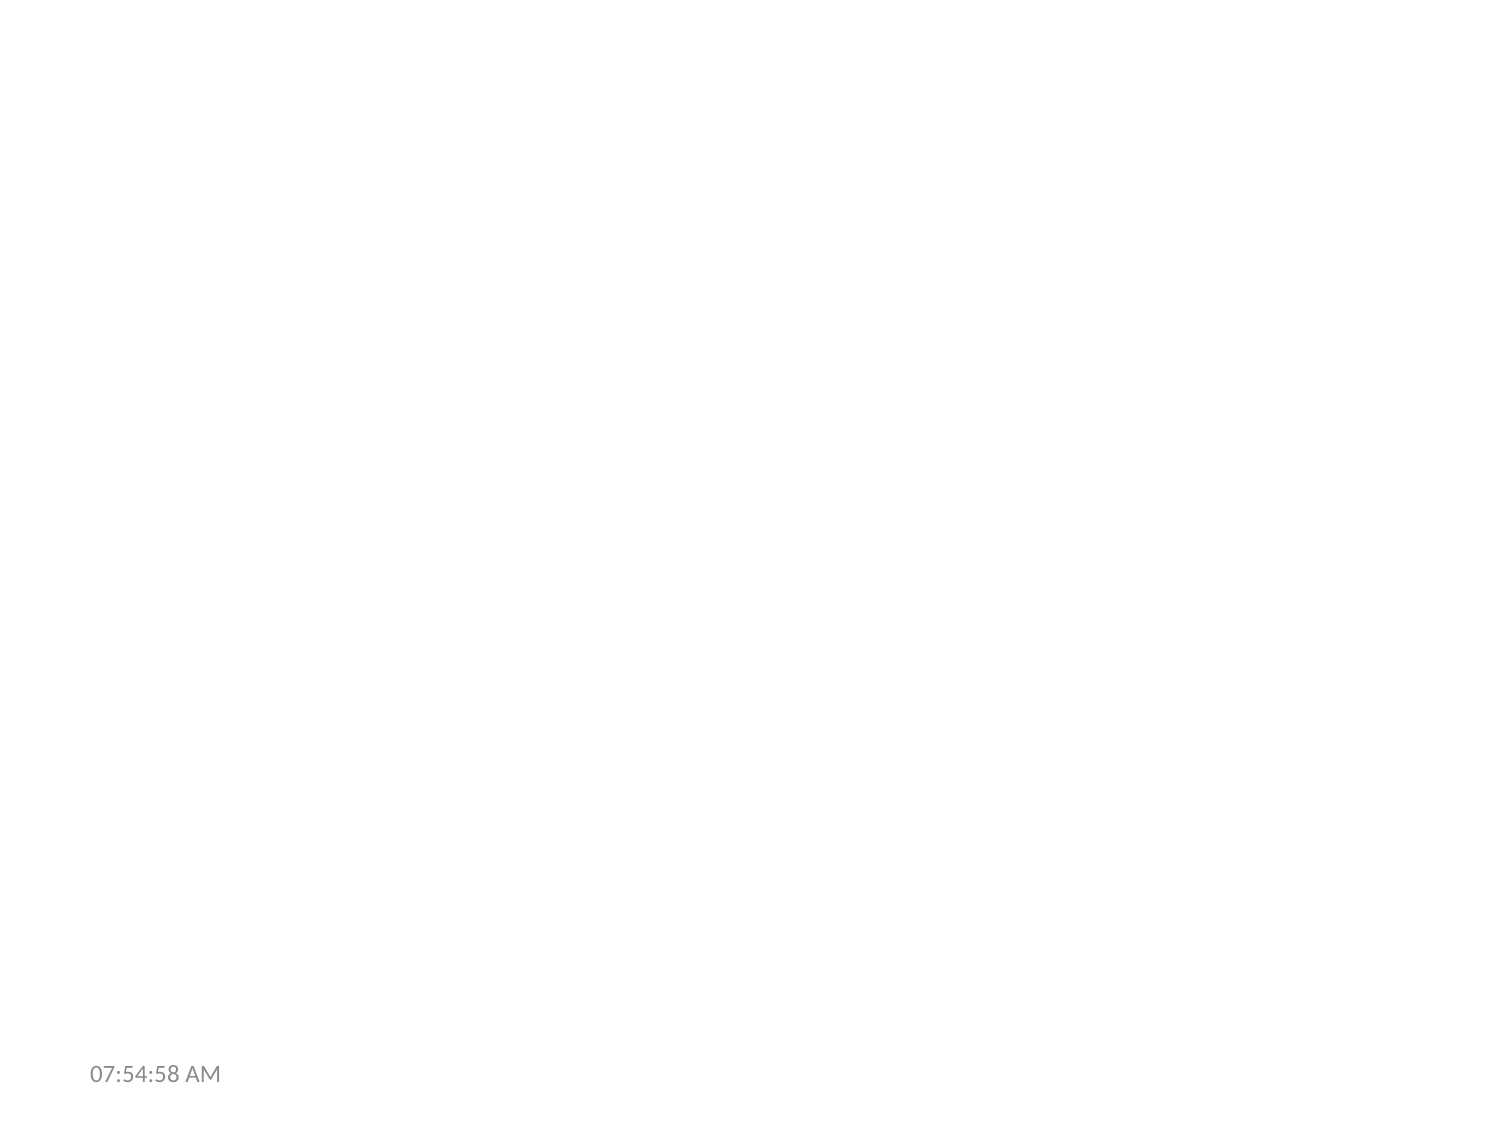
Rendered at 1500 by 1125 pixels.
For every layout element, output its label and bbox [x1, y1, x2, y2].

slide_number [75, 1042, 425, 1103]
